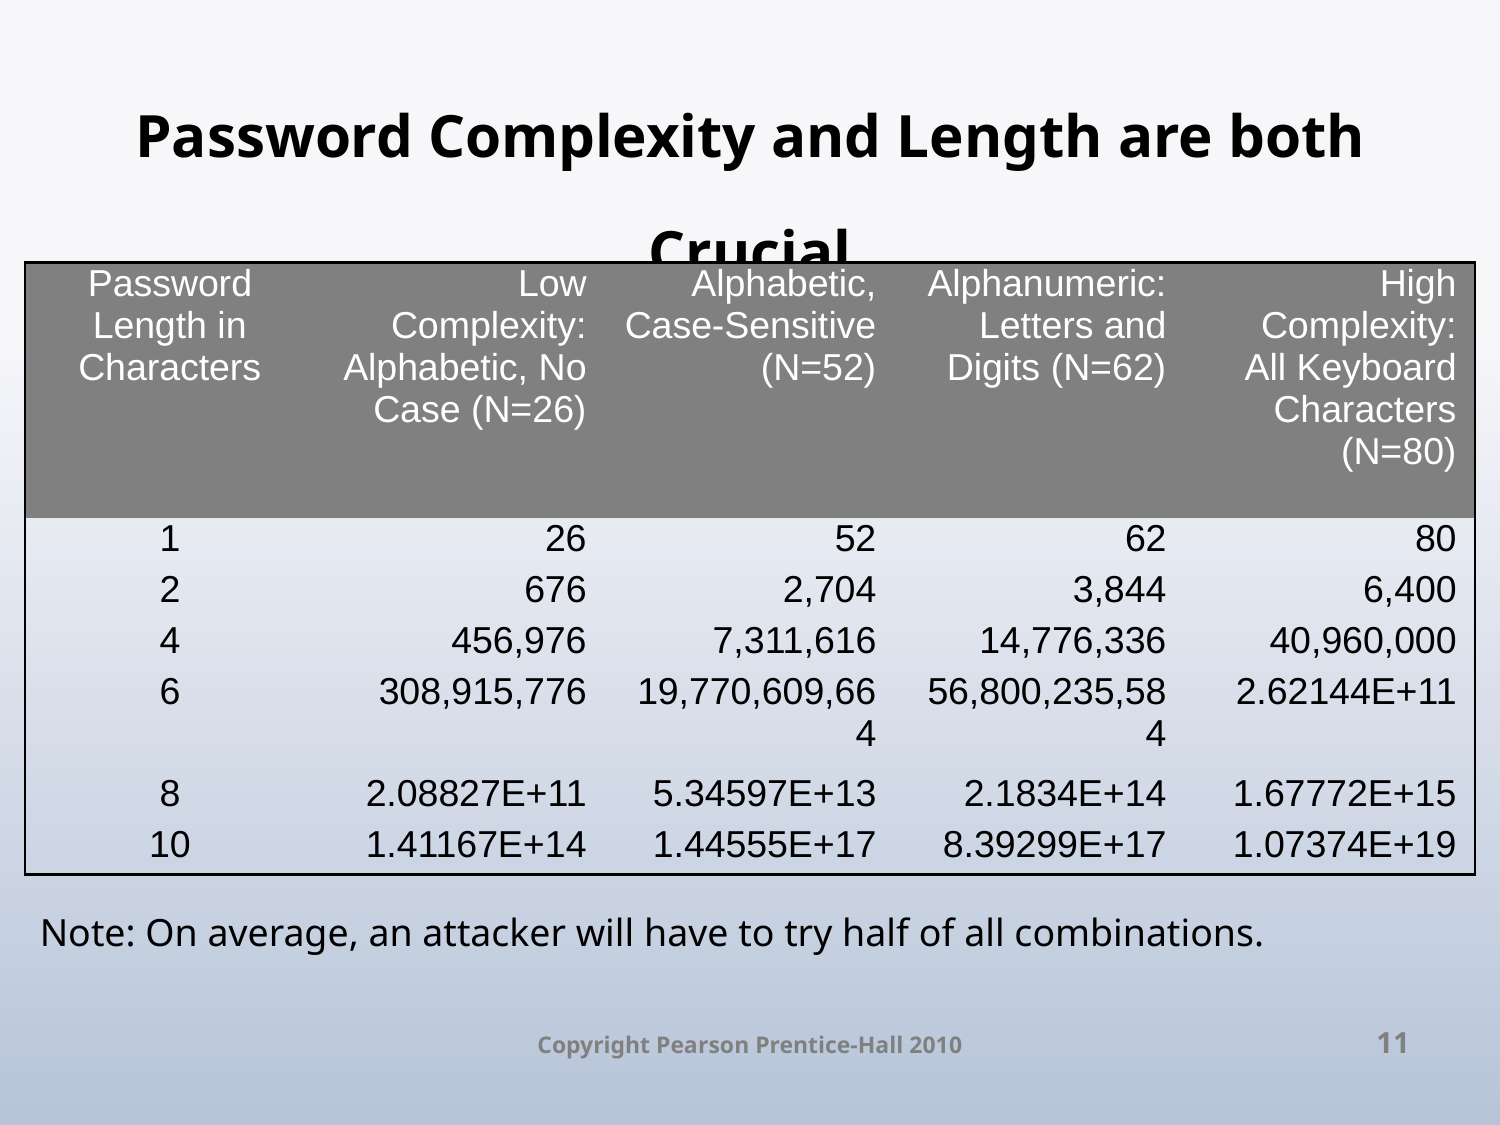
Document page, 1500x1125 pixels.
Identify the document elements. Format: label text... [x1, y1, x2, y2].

table_cell 40,960,000 [1185, 620, 1474, 671]
table_cell 676 [315, 569, 605, 620]
table_cell 7,311,616 [605, 620, 895, 671]
table_cell 6 [26, 671, 315, 773]
table_cell 456,976 [315, 620, 605, 671]
table_cell 2.1834E+14 [895, 773, 1185, 824]
table_cell 1 [26, 518, 315, 569]
table_header Low Complexity: Alphabetic, No Case (N=26) [315, 264, 605, 518]
table_cell 26 [315, 518, 605, 569]
table_cell 1.07374E+19 [1185, 824, 1474, 873]
table_cell 5.34597E+13 [605, 773, 895, 824]
table_cell 62 [895, 518, 1185, 569]
table_cell 8.39299E+17 [895, 824, 1185, 873]
text_box Note: On average, an attacker will have to try half of all combinations. [24, 901, 1400, 962]
table_cell 308,915,776 [315, 671, 605, 773]
table_cell 1.44555E+17 [605, 824, 895, 873]
table_cell 8 [26, 773, 315, 824]
table_cell 14,776,336 [895, 620, 1185, 671]
table_cell 3,844 [895, 569, 1185, 620]
table_header Alphanumeric: Letters and Digits (N=62) [895, 264, 1185, 518]
table_cell 10 [26, 824, 315, 873]
title Password Complexity and Length are both Crucial [75, 75, 1425, 261]
table_header High Complexity: All Keyboard Characters (N=80) [1185, 264, 1474, 518]
table_cell 6,400 [1185, 569, 1474, 620]
table_cell 1.41167E+14 [315, 824, 605, 873]
table_cell 2,704 [605, 569, 895, 620]
table_header Alphabetic, Case-Sensitive (N=52) [605, 264, 895, 518]
table_cell 19,770,609,664 [605, 671, 895, 773]
table_cell 56,800,235,584 [895, 671, 1185, 773]
table_cell 80 [1185, 518, 1474, 569]
table_cell 2.08827E+11 [315, 773, 605, 824]
slide_number 11 [1074, 1021, 1425, 1067]
table_cell 4 [26, 620, 315, 671]
table_cell 2 [26, 569, 315, 620]
table_cell 2.62144E+11 [1185, 671, 1474, 773]
table_header Password Length in Characters [26, 264, 315, 518]
table_cell 1.67772E+15 [1185, 773, 1474, 824]
table_cell 52 [605, 518, 895, 569]
footer Copyright Pearson Prentice-Hall 2010 [512, 1021, 988, 1067]
